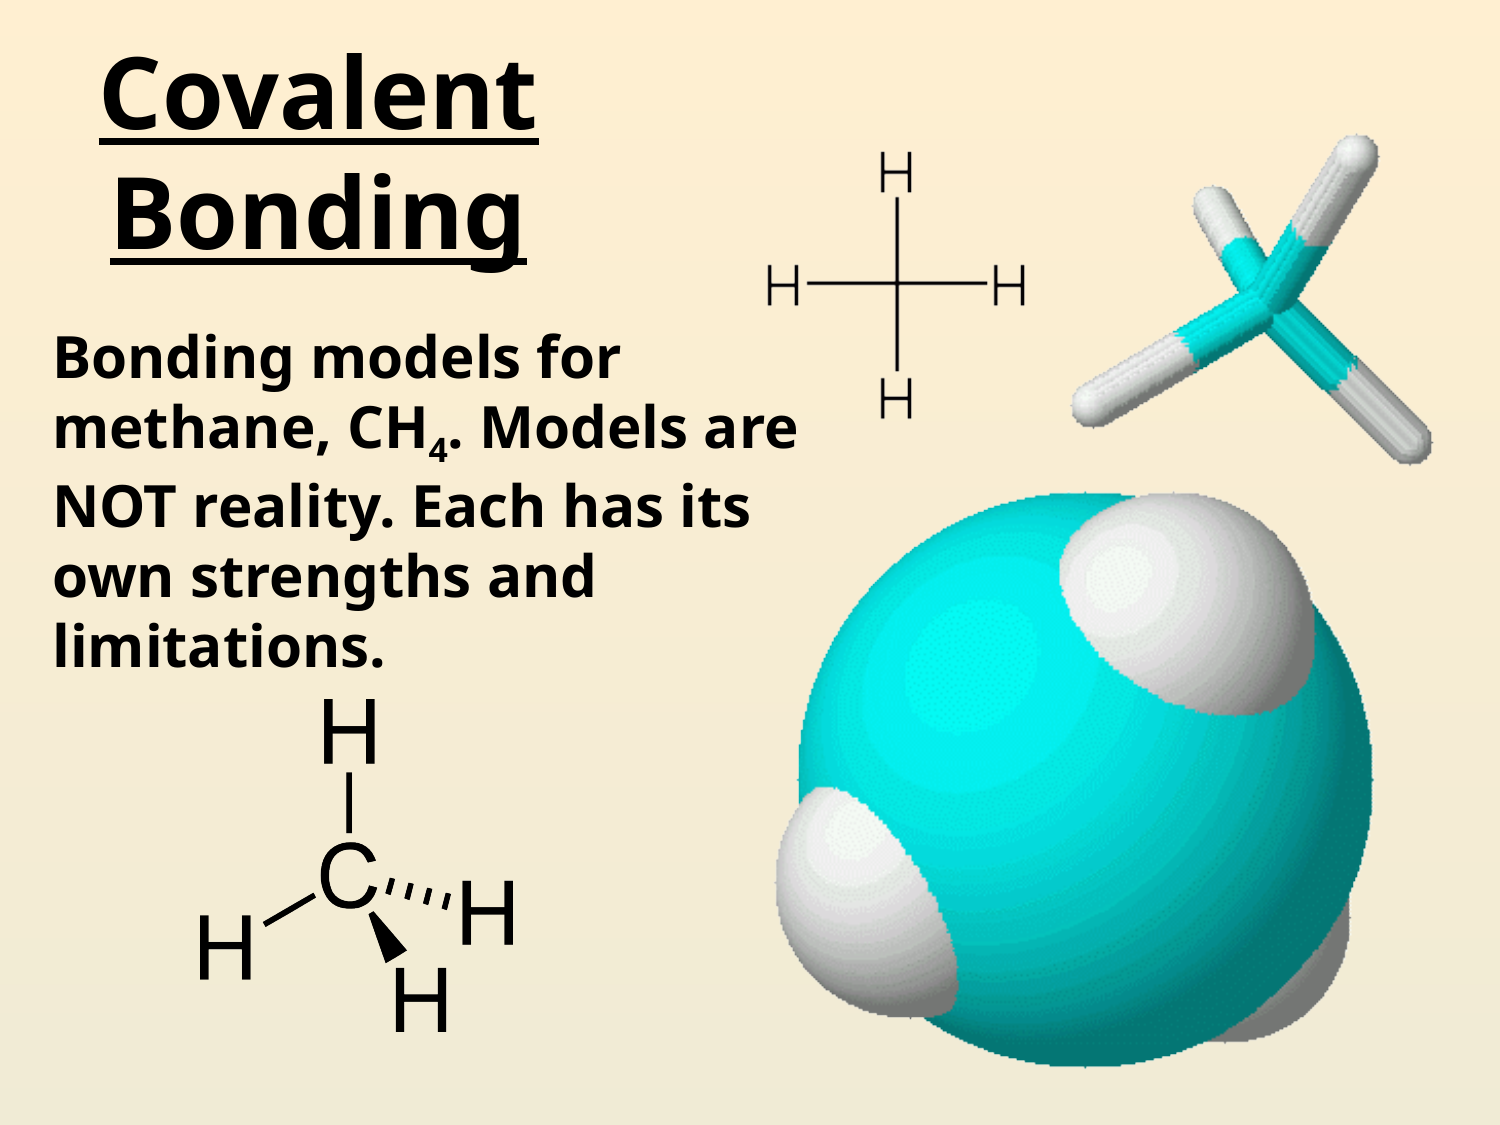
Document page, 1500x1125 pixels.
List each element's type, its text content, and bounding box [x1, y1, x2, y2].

text_box Bonding models for methane, CH4. Models are NOT reality. Each has its own strengths and limitations. [37, 312, 719, 687]
picture [724, 113, 1500, 1125]
picture [199, 699, 513, 1032]
title Covalent Bonding [0, 0, 638, 301]
